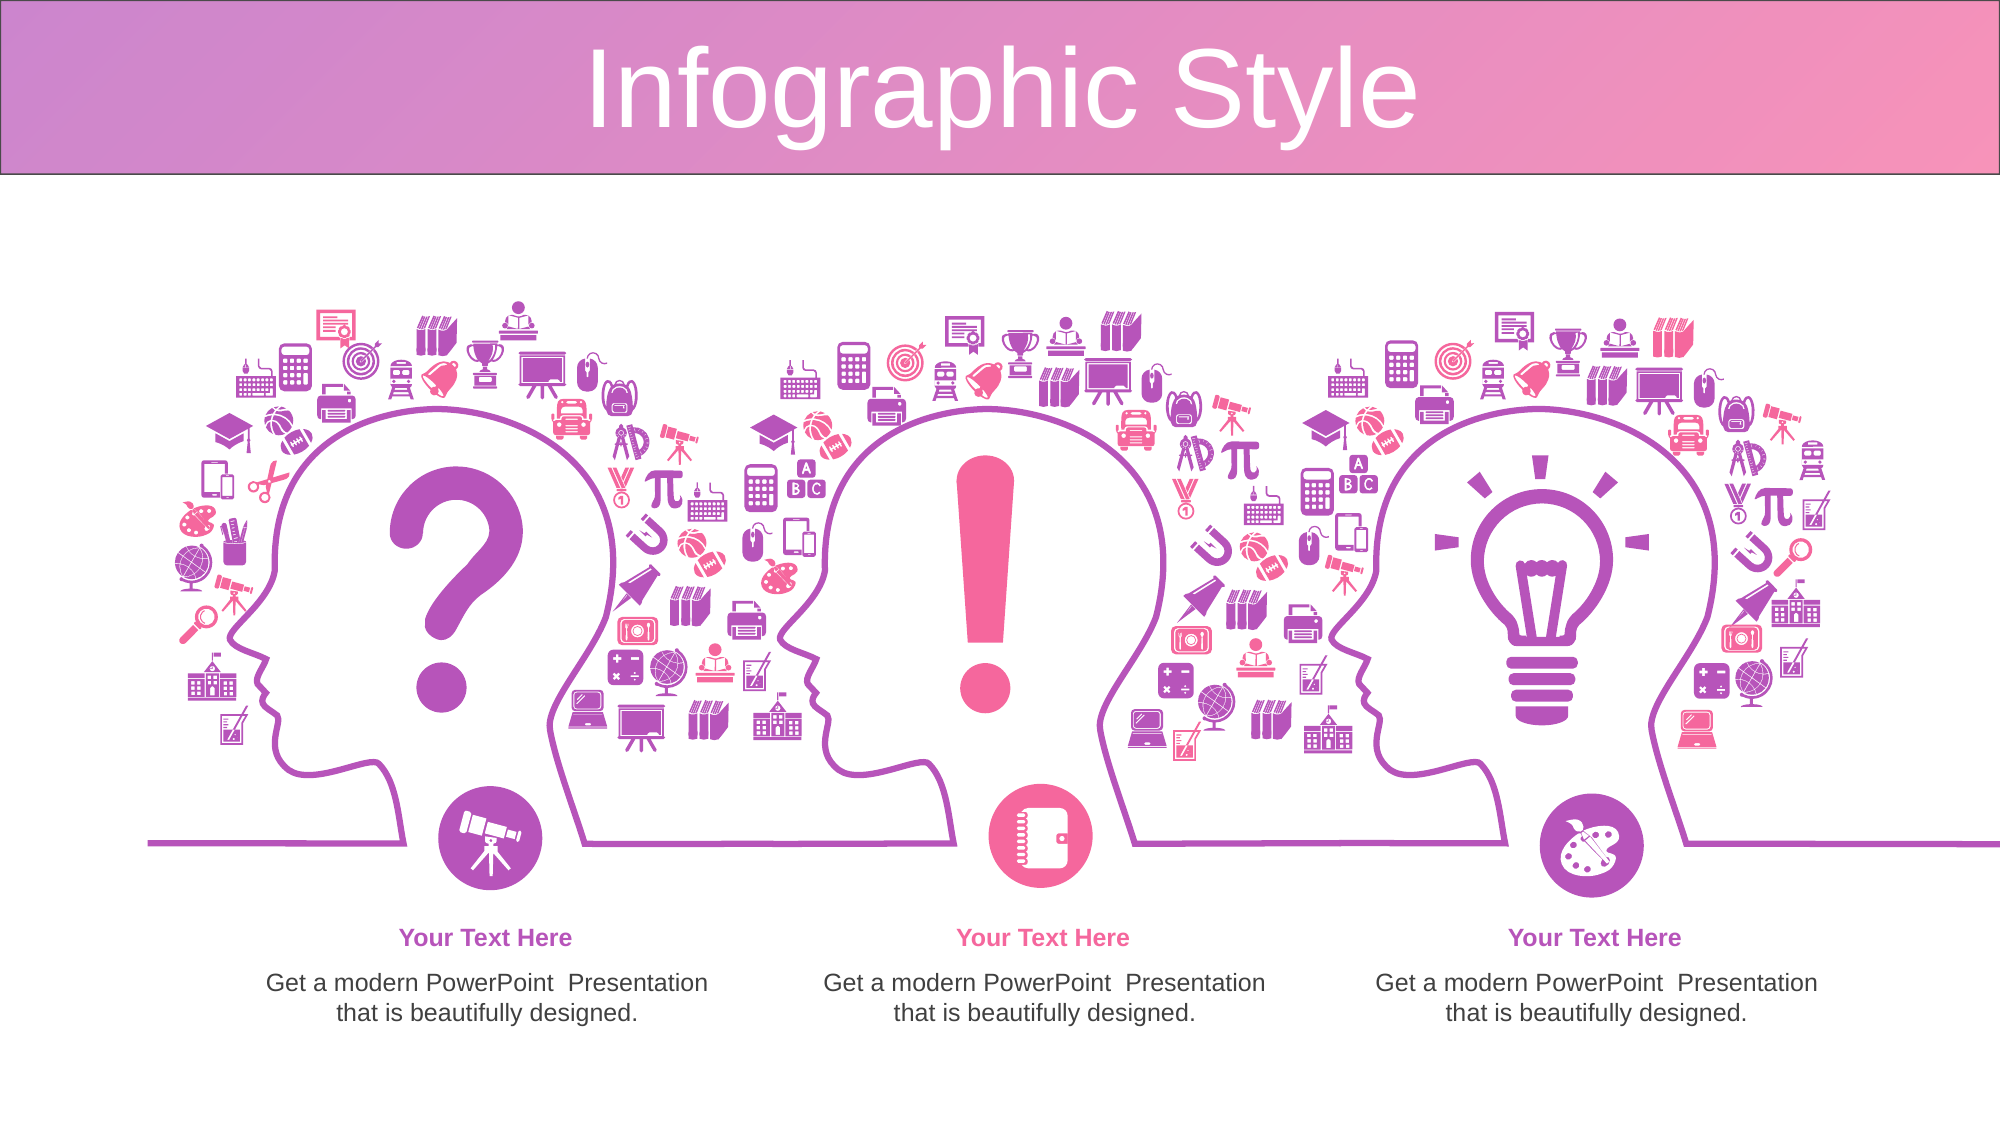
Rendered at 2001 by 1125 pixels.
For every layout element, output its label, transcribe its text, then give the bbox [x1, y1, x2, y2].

text_box [1235, 637, 1277, 678]
text_box [1338, 453, 1379, 495]
text_box [1176, 574, 1226, 624]
text_box [1196, 681, 1237, 732]
text_box [1045, 315, 1087, 357]
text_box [1771, 538, 1813, 572]
text_box [1801, 489, 1833, 532]
text_box [1299, 466, 1335, 517]
text_box [315, 308, 357, 351]
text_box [956, 455, 1015, 714]
text_box [1414, 382, 1455, 425]
text_box [1157, 661, 1195, 700]
text_box [686, 481, 729, 523]
text_box [235, 357, 277, 399]
text_box [944, 314, 986, 357]
text_box [341, 337, 385, 381]
text_box [1082, 357, 1134, 407]
text_box [1728, 529, 1771, 574]
text_box [1170, 625, 1213, 656]
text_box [247, 914, 729, 1036]
text_box [1211, 393, 1253, 437]
text_box [836, 340, 872, 391]
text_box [803, 411, 853, 458]
text_box [624, 512, 669, 556]
text_box [1720, 623, 1764, 654]
text_box [616, 615, 660, 647]
text_box [1300, 408, 1352, 452]
text_box [741, 521, 774, 563]
text_box [1599, 317, 1641, 359]
text_box [1478, 358, 1508, 401]
text_box [437, 785, 544, 892]
text_box [1172, 720, 1203, 762]
list Infographic Style [53, 31, 1952, 151]
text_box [1729, 438, 1767, 477]
text_box [1164, 389, 1204, 429]
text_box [1434, 455, 1650, 726]
text_box [606, 466, 636, 510]
text_box [1327, 357, 1370, 399]
text_box [866, 384, 908, 427]
text_box [1114, 408, 1158, 452]
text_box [1220, 441, 1260, 480]
text_box [885, 339, 929, 383]
text_box [760, 557, 799, 596]
text_box [1323, 553, 1365, 597]
text_box [772, 408, 1339, 845]
text_box [658, 423, 700, 466]
text_box [615, 703, 667, 754]
text_box [465, 339, 506, 390]
text_box [1667, 413, 1711, 457]
text_box [178, 500, 217, 538]
text_box [747, 413, 800, 456]
text_box [1692, 662, 1731, 700]
text_box [1722, 482, 1753, 526]
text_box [264, 406, 314, 453]
text_box [147, 408, 772, 845]
text_box [576, 351, 609, 393]
text_box [1798, 439, 1827, 482]
text_box [742, 650, 773, 693]
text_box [1355, 406, 1405, 454]
text_box [1633, 366, 1685, 417]
text_box [386, 358, 416, 401]
text_box [200, 459, 236, 501]
text_box [1493, 310, 1536, 353]
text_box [1039, 366, 1080, 408]
text_box [1242, 484, 1285, 527]
text_box [1298, 654, 1330, 696]
text_box [1303, 704, 1353, 754]
text_box [1330, 408, 2000, 845]
text_box [497, 300, 540, 341]
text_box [416, 315, 458, 357]
text_box [567, 688, 609, 730]
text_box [688, 699, 729, 741]
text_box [1239, 532, 1290, 580]
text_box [804, 914, 1286, 1036]
text_box [1779, 637, 1811, 679]
text_box [1282, 601, 1324, 644]
text_box [1000, 329, 1041, 380]
text_box [316, 381, 357, 424]
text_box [1653, 316, 1694, 358]
text_box [246, 459, 291, 505]
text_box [612, 422, 650, 461]
text_box [1771, 578, 1821, 628]
text_box [1731, 579, 1779, 623]
text_box [1384, 339, 1420, 390]
text_box [173, 542, 214, 593]
text_box [1734, 658, 1774, 709]
text_box [1334, 512, 1370, 554]
text_box [779, 359, 822, 401]
text_box [1559, 818, 1621, 878]
text_box [1512, 359, 1552, 399]
text_box [1140, 362, 1173, 404]
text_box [1356, 914, 1838, 1036]
text_box [611, 563, 662, 613]
text_box [1692, 367, 1725, 409]
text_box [1754, 487, 1793, 527]
text_box [187, 652, 237, 702]
text_box [218, 516, 249, 567]
text_box [930, 360, 960, 403]
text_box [644, 470, 683, 509]
text_box [743, 463, 779, 514]
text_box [677, 528, 728, 576]
text_box [550, 397, 594, 441]
text_box [1433, 337, 1477, 381]
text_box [389, 466, 523, 713]
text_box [1586, 365, 1628, 406]
text_box [1188, 523, 1234, 567]
text_box [1015, 806, 1069, 870]
text_box [1676, 708, 1718, 750]
text_box [987, 782, 1094, 889]
text_box [277, 342, 314, 393]
text_box [213, 573, 255, 617]
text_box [1226, 589, 1268, 630]
text_box [458, 809, 523, 878]
text_box [420, 359, 460, 400]
text_box [785, 458, 827, 500]
text_box [1126, 708, 1169, 749]
text_box [694, 642, 736, 683]
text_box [177, 605, 218, 639]
text_box [203, 411, 256, 455]
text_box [1176, 433, 1214, 472]
text_box [752, 691, 803, 741]
text_box [600, 378, 639, 418]
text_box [1100, 310, 1142, 352]
text_box [1548, 327, 1588, 378]
text_box [1170, 477, 1201, 521]
text_box [648, 647, 689, 698]
text_box [1717, 394, 1756, 434]
text_box [964, 361, 1004, 401]
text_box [670, 585, 711, 627]
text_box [1251, 699, 1292, 740]
text_box [516, 350, 568, 401]
text_box [219, 704, 251, 747]
text_box [606, 648, 645, 687]
text_box [726, 598, 768, 641]
text_box [1297, 524, 1330, 567]
text_box [1538, 792, 1645, 899]
text_box [782, 516, 817, 558]
text_box [1761, 402, 1803, 446]
